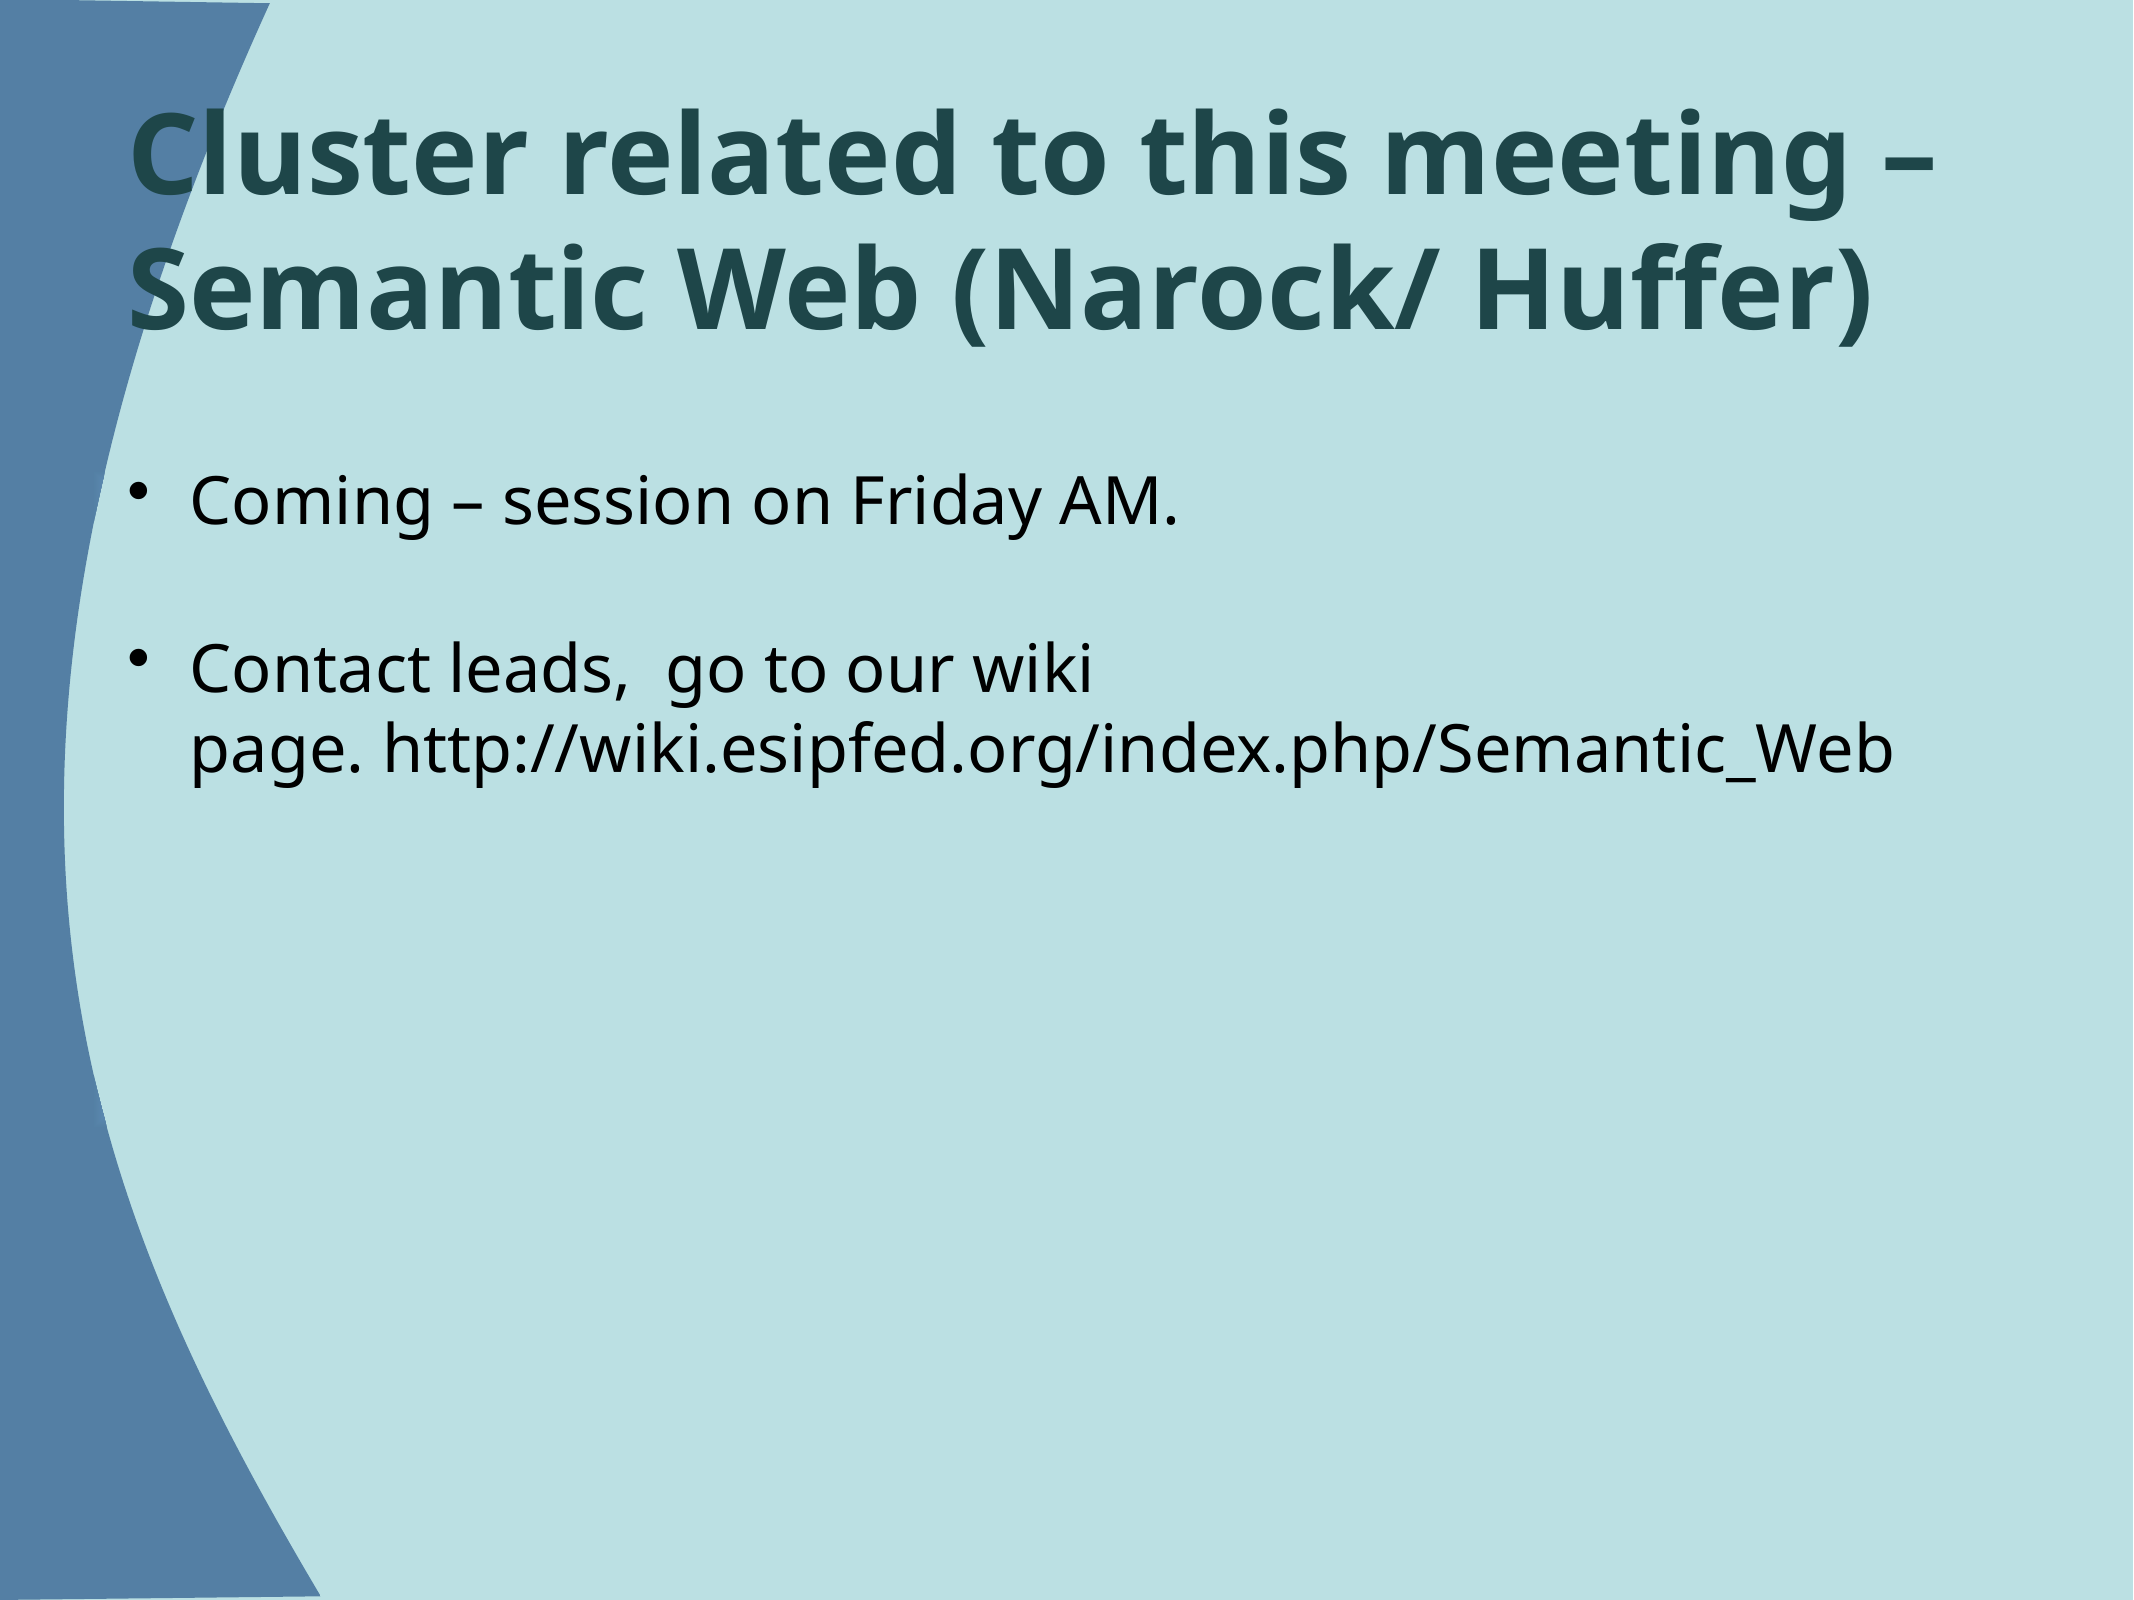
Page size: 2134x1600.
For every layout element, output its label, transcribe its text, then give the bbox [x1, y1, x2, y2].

text_box [0, 0, 321, 1600]
list Coming – session on Friday AM. Contact leads, go to our wiki page. http://wiki.esipfed.org/index.php/Semantic_Web [106, 436, 2028, 1463]
title Cluster related to this meeting – Semantic Web (Narock/ Huffer) [106, 63, 2028, 374]
